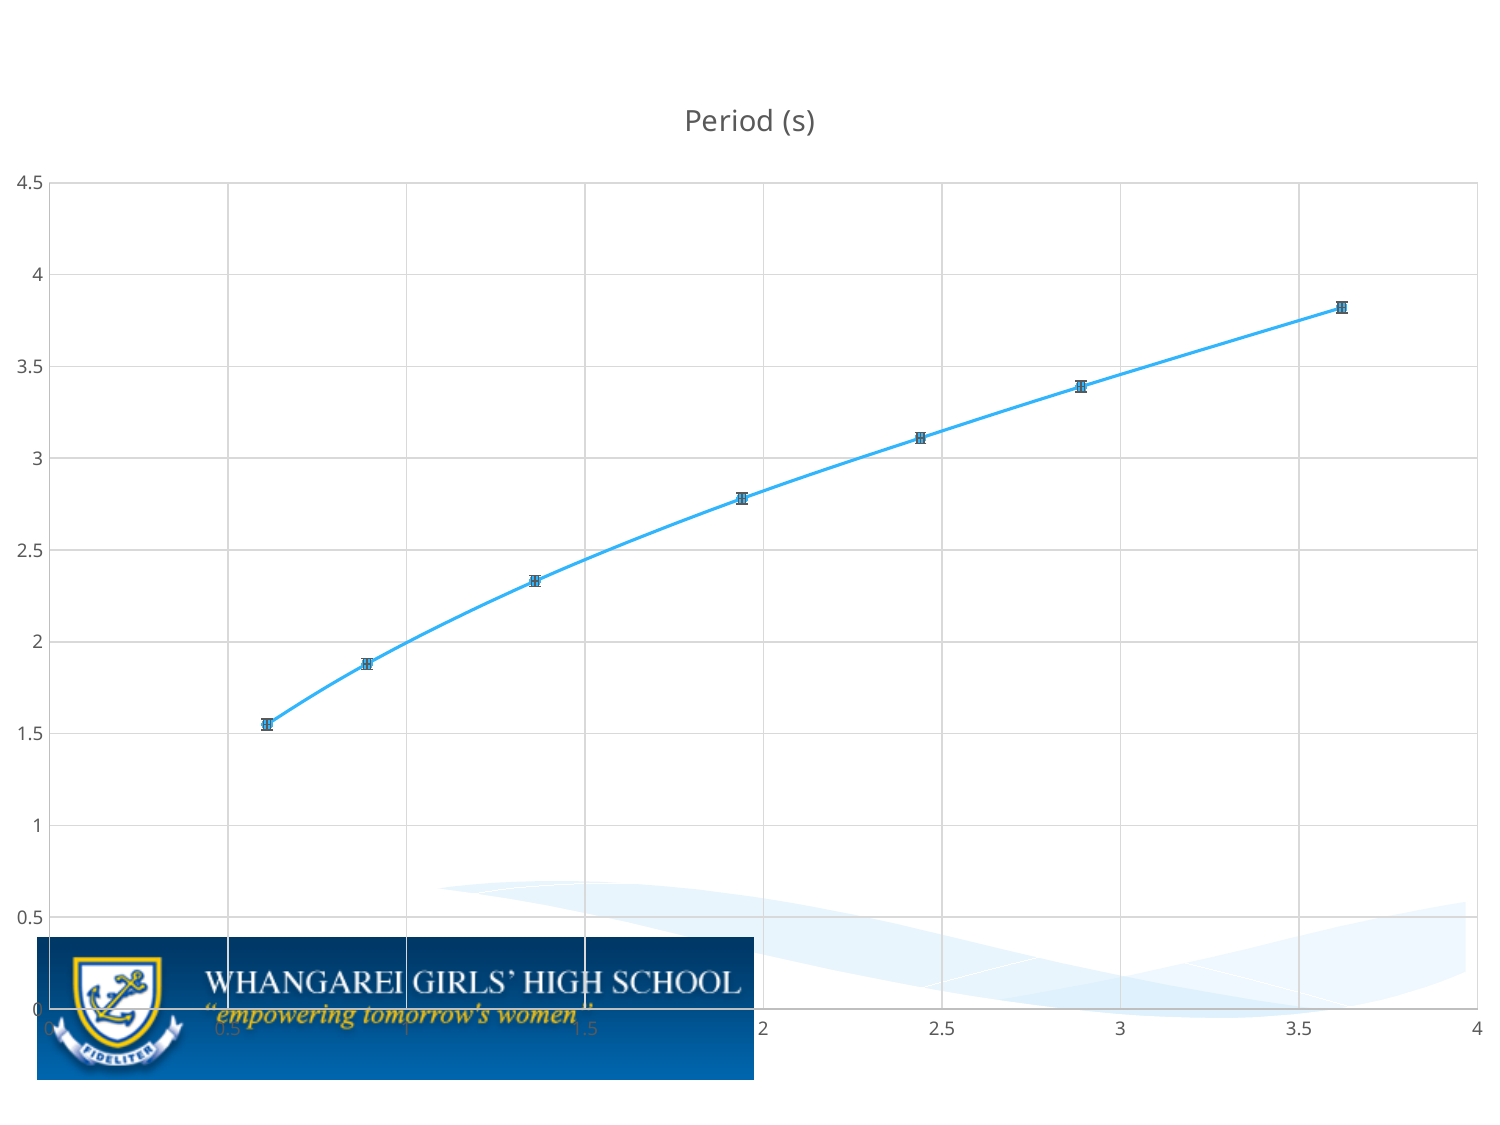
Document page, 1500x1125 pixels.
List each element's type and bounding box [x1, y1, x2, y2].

picture [37, 1062, 754, 1080]
chart [0, 63, 1500, 1062]
